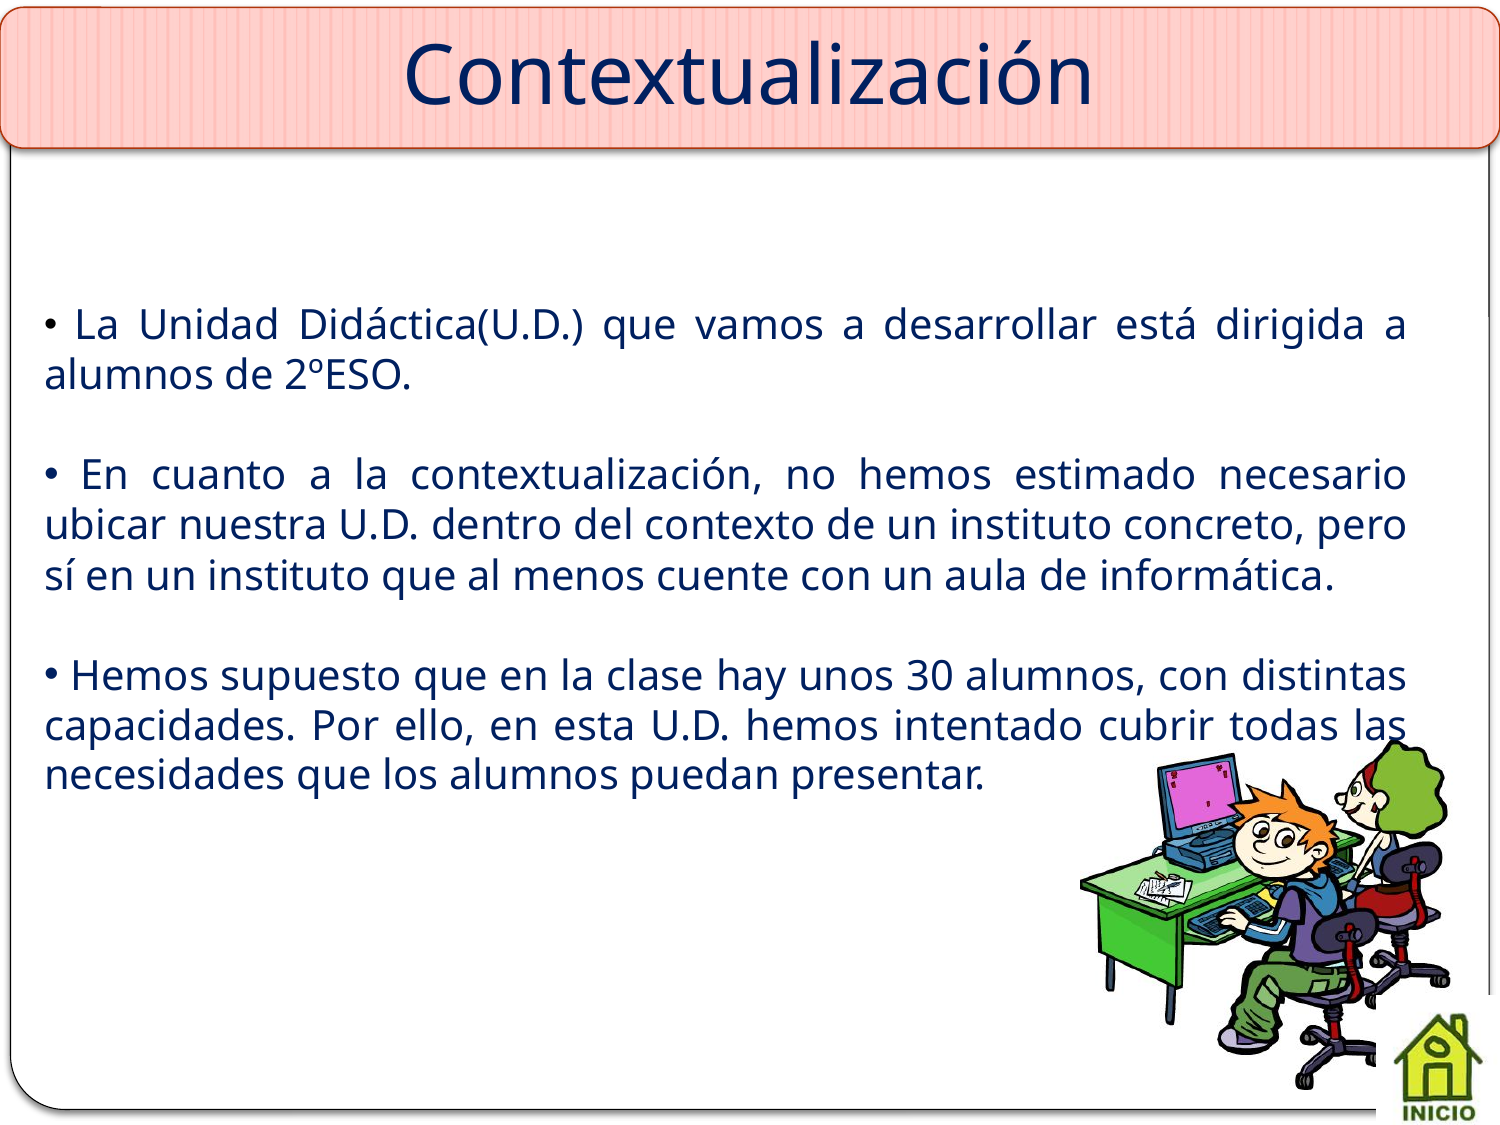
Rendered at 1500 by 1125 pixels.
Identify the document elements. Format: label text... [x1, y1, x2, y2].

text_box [0, 7, 1500, 149]
picture [1080, 727, 1500, 1125]
text_box La Unidad Didáctica(U.D.) que vamos a desarrollar está dirigida a alumnos de 2ºESO. En cuanto a la contextualización, no hemos estimado necesario ubicar nuestra U.D. dentro del contexto de un instituto concreto, pero sí en un instituto que al menos cuente con un aula de informática. Hemos supuesto que en la clase hay unos 30 alumnos, con distintas capacidades. Por ello, en esta U.D. hemos intentado cubrir todas las necesidades que los alumnos puedan presentar. [29, 290, 1424, 851]
